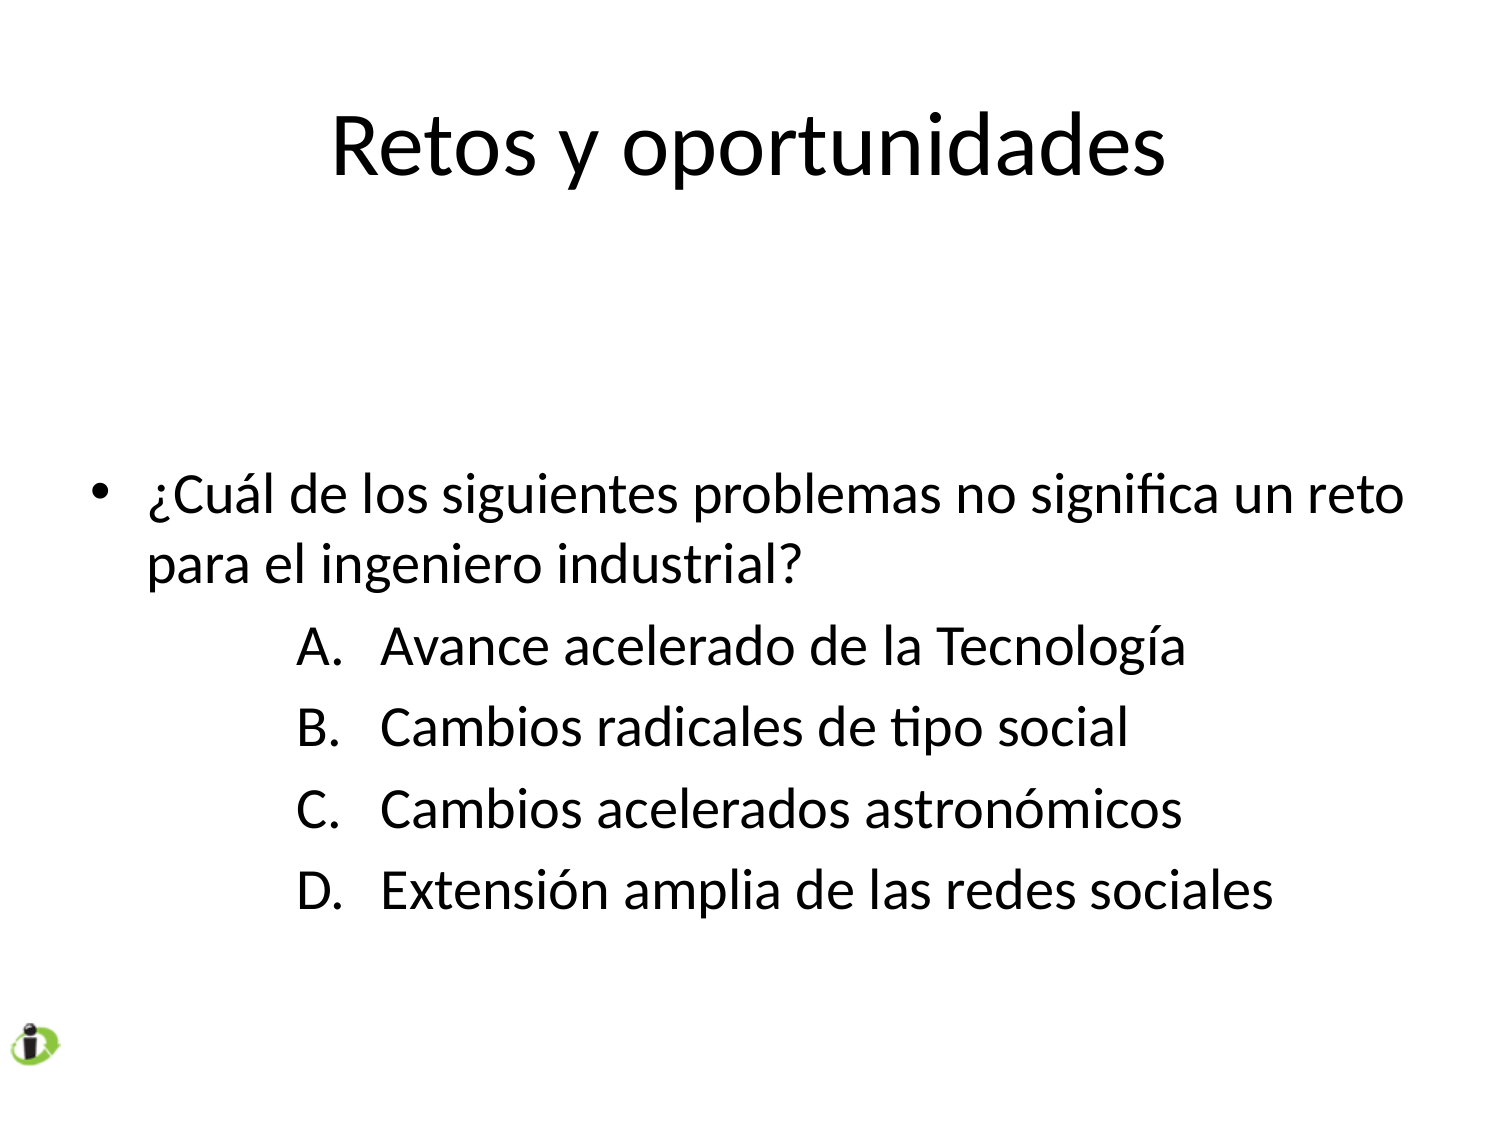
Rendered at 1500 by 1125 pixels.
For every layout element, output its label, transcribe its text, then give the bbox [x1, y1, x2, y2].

picture [10, 1020, 61, 1072]
list ¿Cuál de los siguientes problemas no significa un reto para el ingeniero industrial? Avance acelerado de la Tecnología Cambios radicales de tipo social Cambios acelerados astronómicos Extensión amplia de las redes sociales [75, 262, 1425, 1005]
title Retos y oportunidades [75, 45, 1425, 233]
